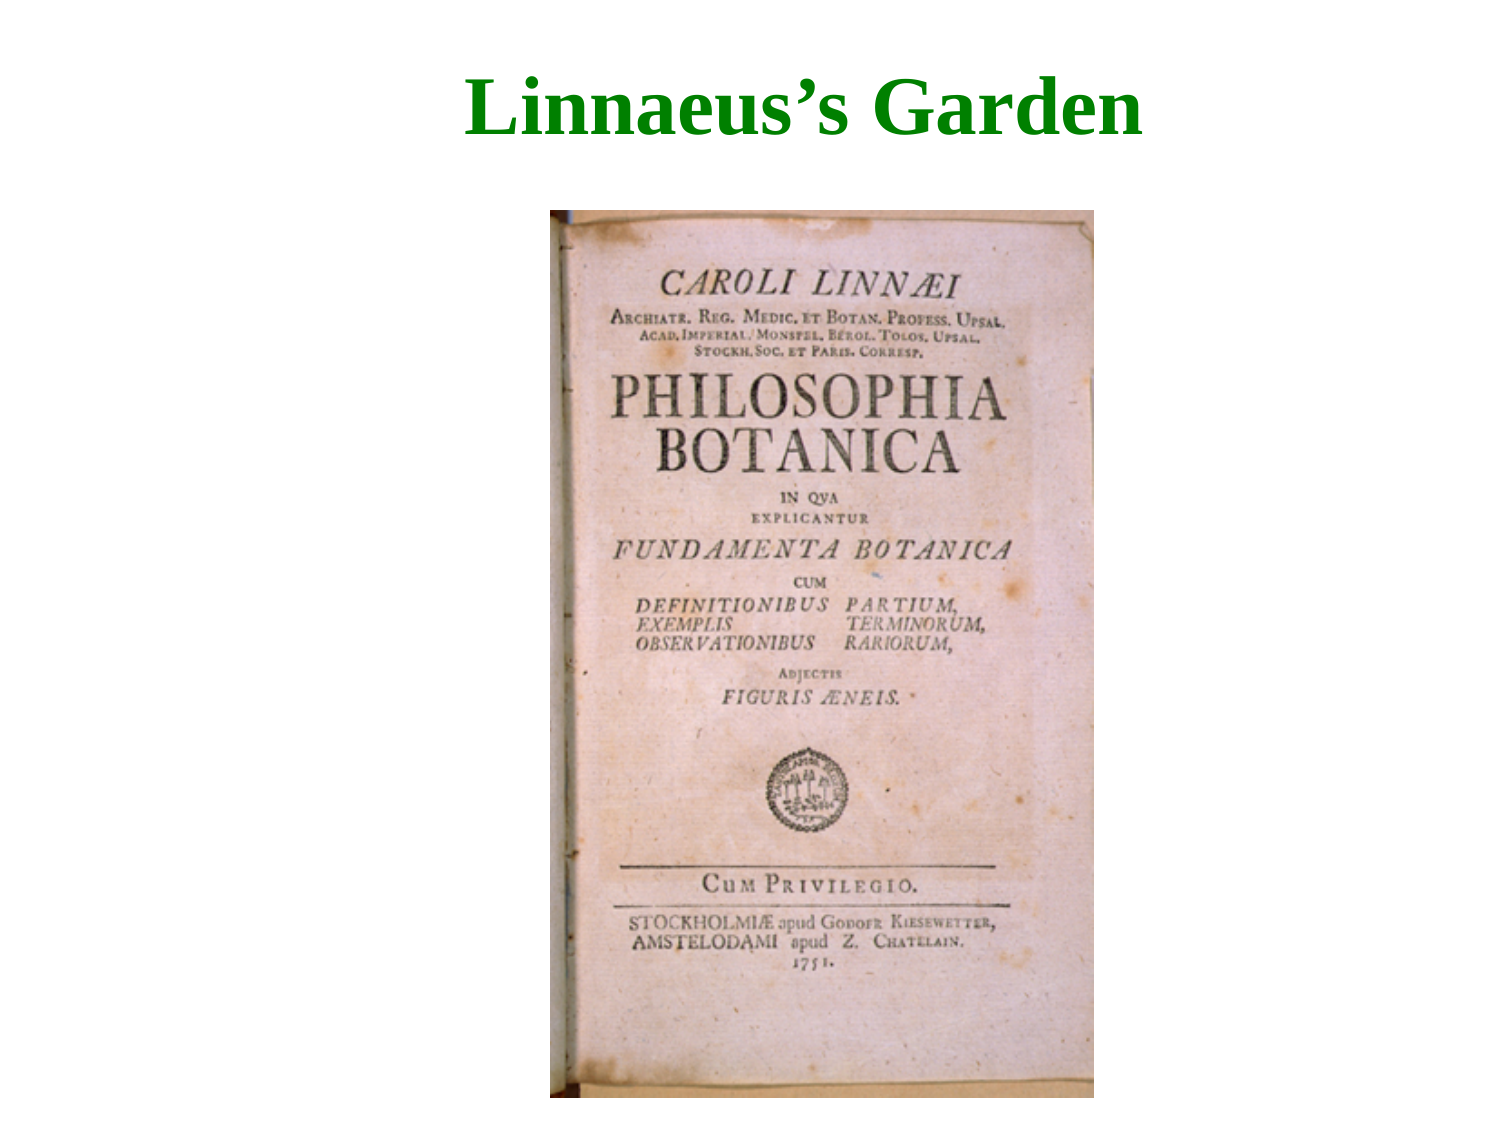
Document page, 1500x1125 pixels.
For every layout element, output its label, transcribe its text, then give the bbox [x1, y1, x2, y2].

text_box Linnaeus’s Garden [450, 43, 1225, 159]
picture [550, 210, 1094, 1098]
